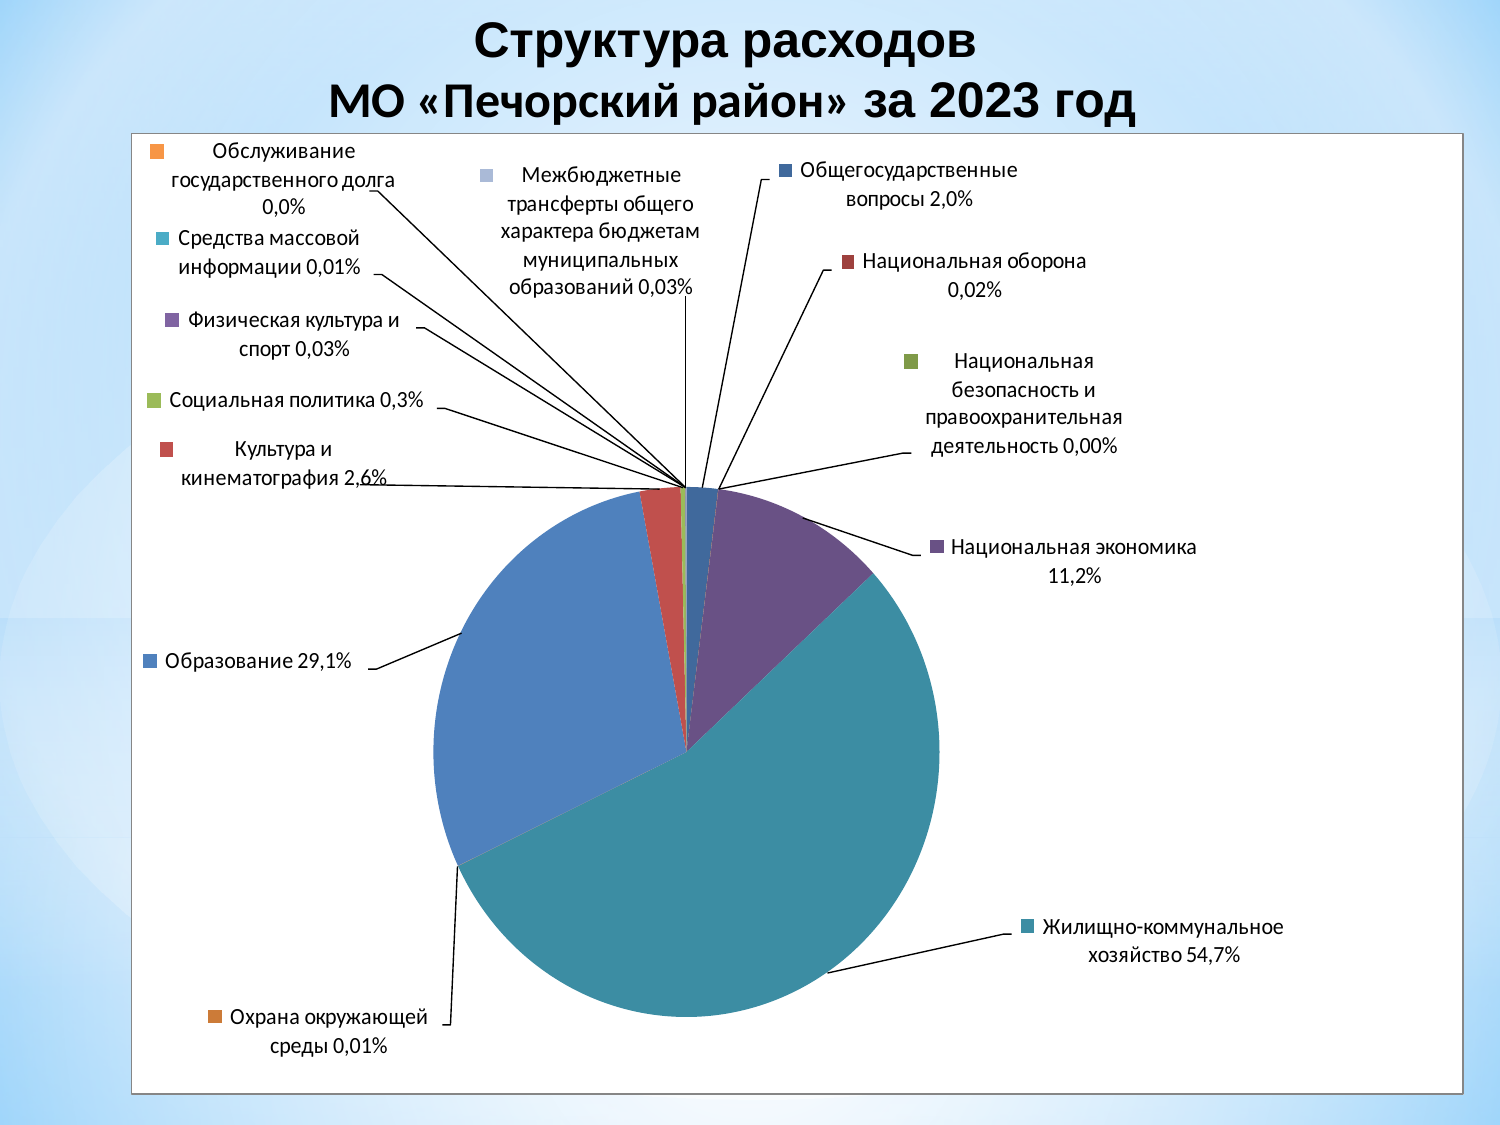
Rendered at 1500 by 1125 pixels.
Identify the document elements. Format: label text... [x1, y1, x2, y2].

text_box Структура расходов МО «Печорский район» за 2023 год [242, 0, 1223, 123]
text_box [123, 125, 1468, 1100]
